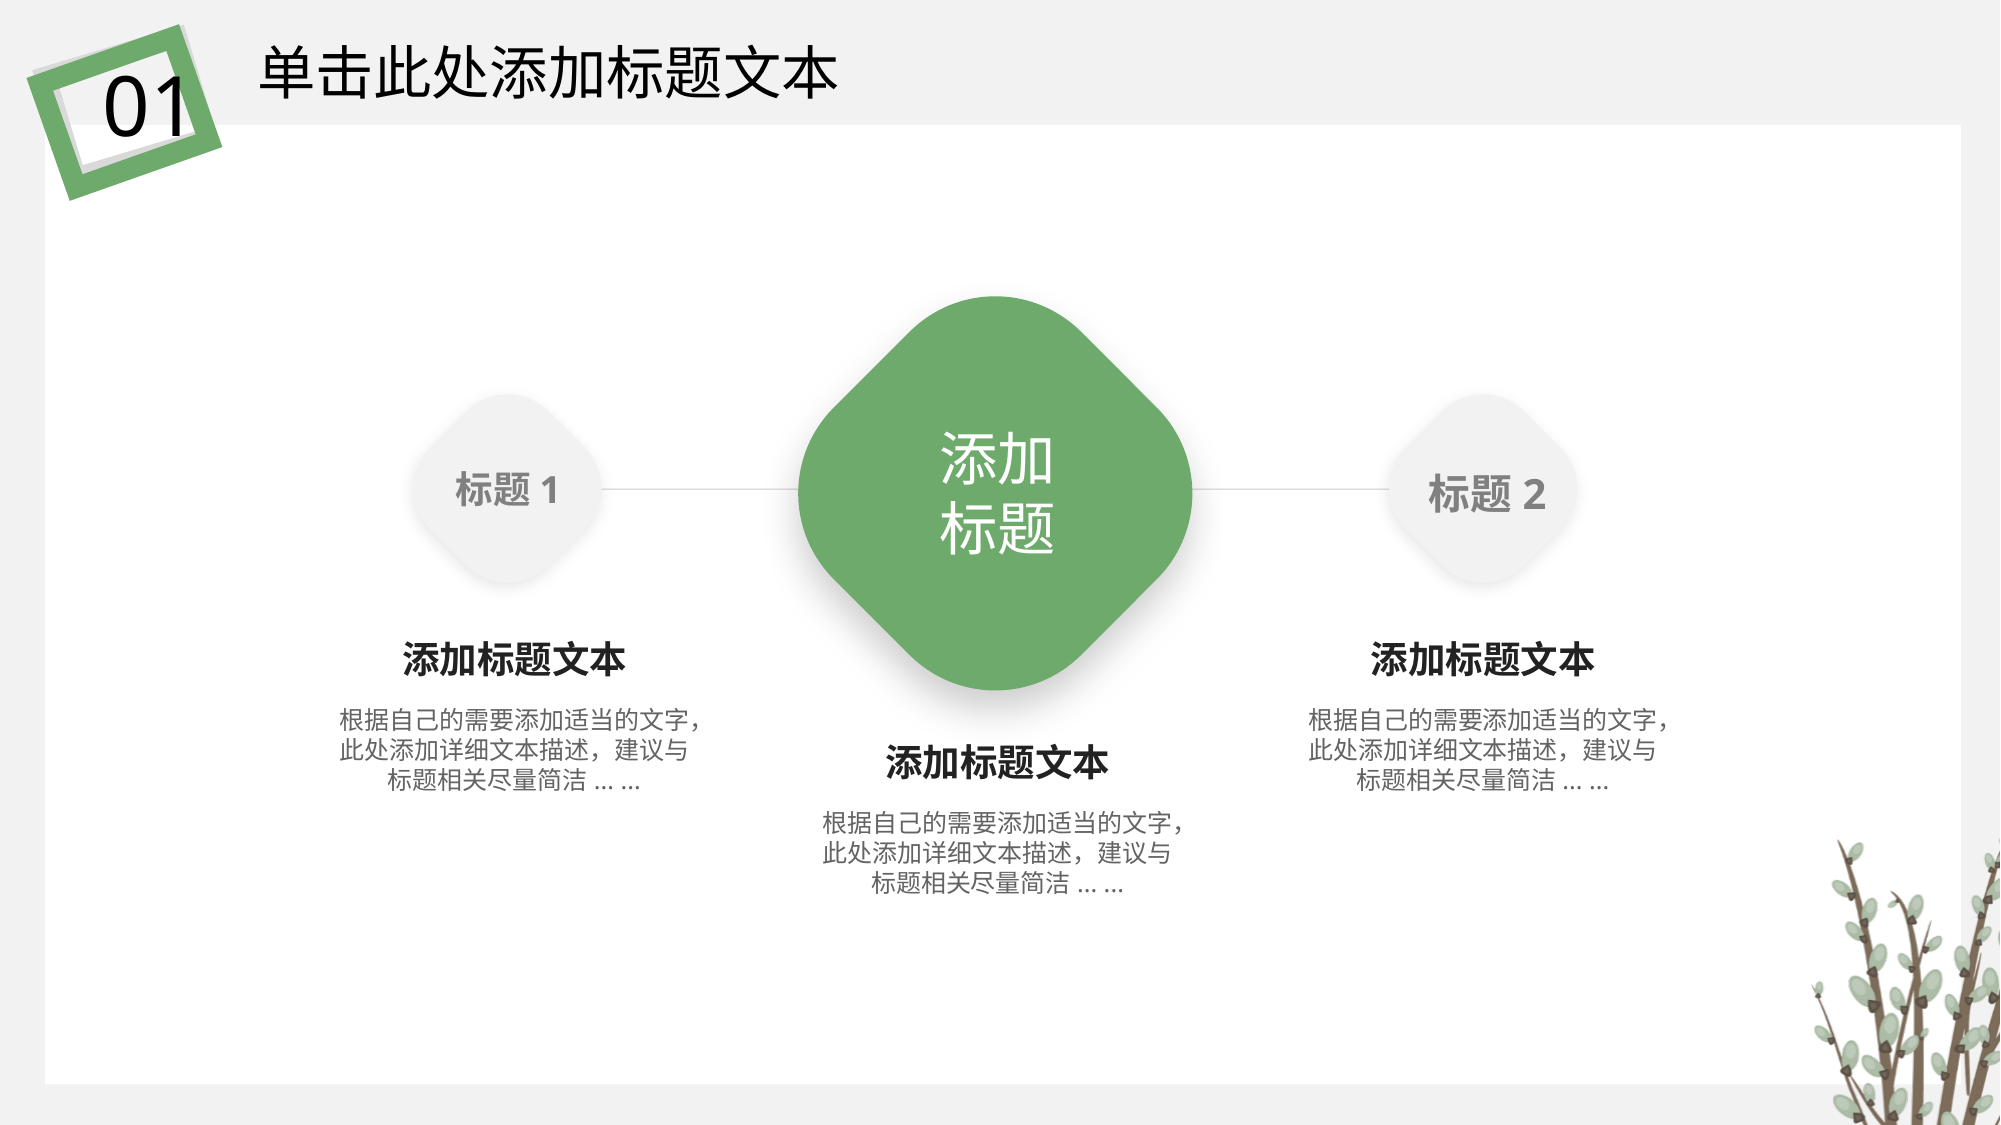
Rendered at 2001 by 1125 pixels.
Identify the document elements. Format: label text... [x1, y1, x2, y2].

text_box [318, 637, 711, 827]
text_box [801, 740, 1195, 930]
picture [1771, 782, 2000, 1125]
text_box [1387, 393, 1579, 584]
text_box 添加 标题 [924, 490, 1071, 570]
text_box [412, 393, 603, 584]
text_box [1286, 637, 1680, 827]
text_box [797, 490, 1194, 692]
text_box 标题2 [1414, 460, 1562, 526]
text_box 单击此处添加标题文本 [242, 29, 855, 114]
text_box 添加 标题 [924, 415, 1071, 489]
text_box [797, 295, 1194, 489]
text_box 标题1 [440, 458, 576, 518]
text_box 01 [87, 45, 213, 160]
